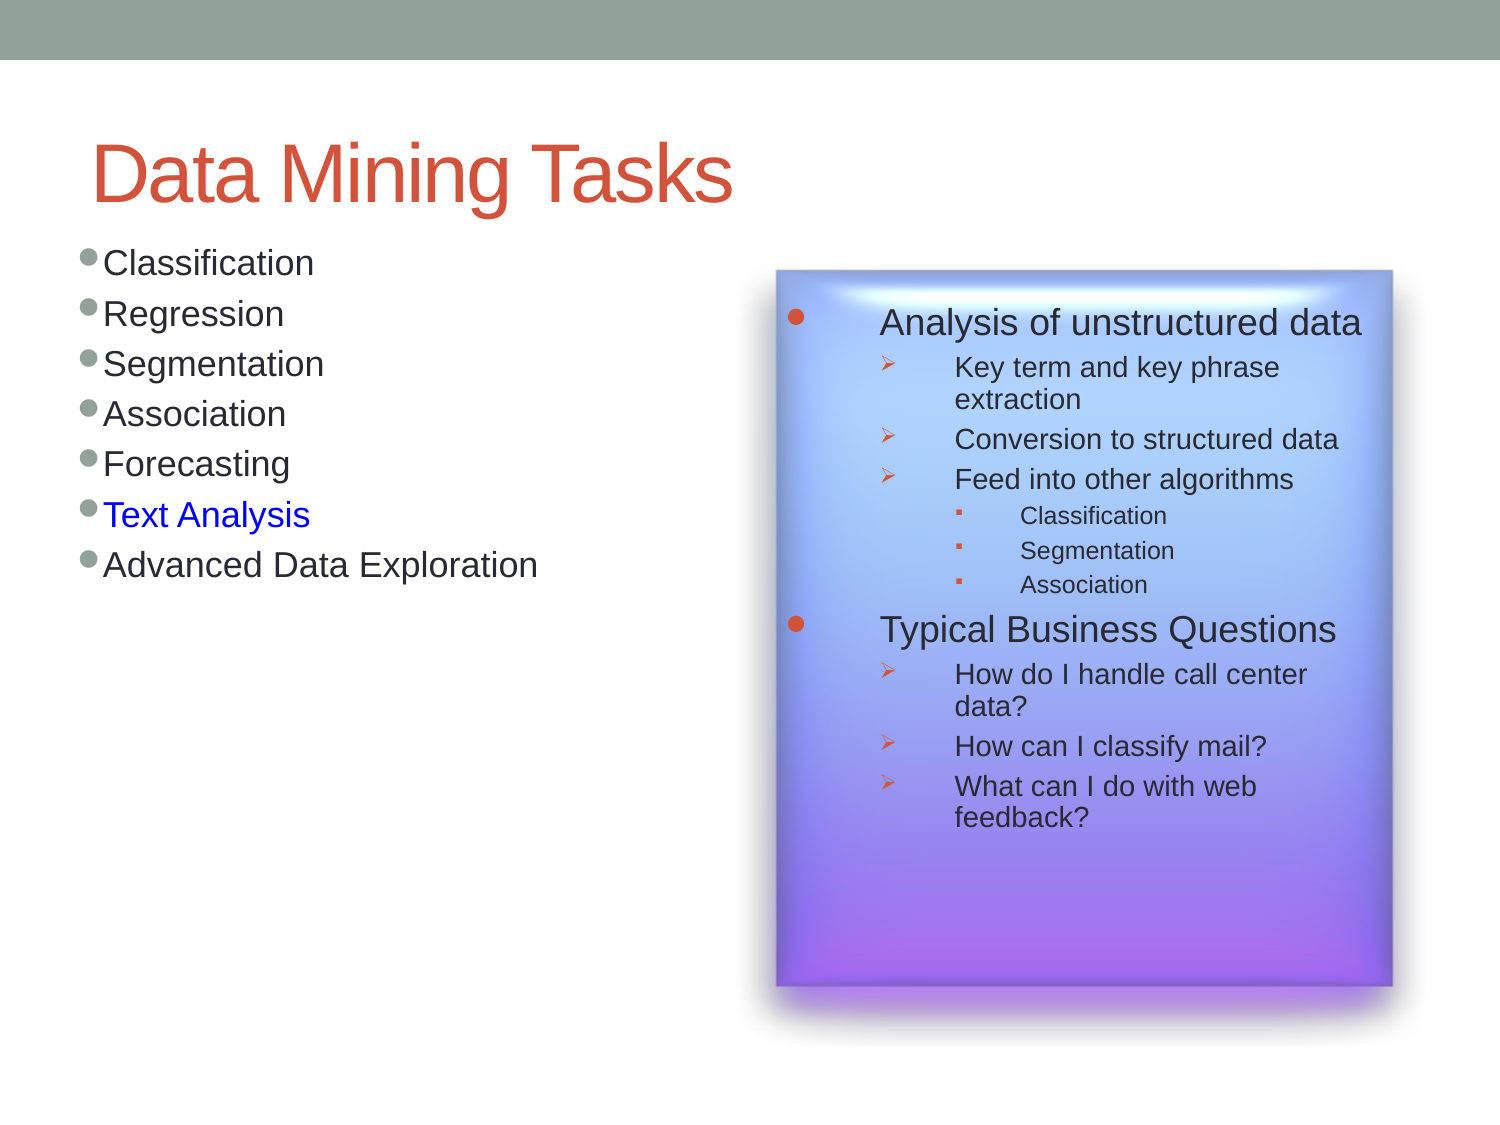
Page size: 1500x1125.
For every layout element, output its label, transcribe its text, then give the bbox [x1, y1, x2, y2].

picture [732, 262, 1432, 1046]
list Classification Regression Segmentation Association Forecasting Text Analysis Advanced Data Exploration [62, 232, 741, 596]
title Data Mining Tasks [75, 87, 1425, 250]
